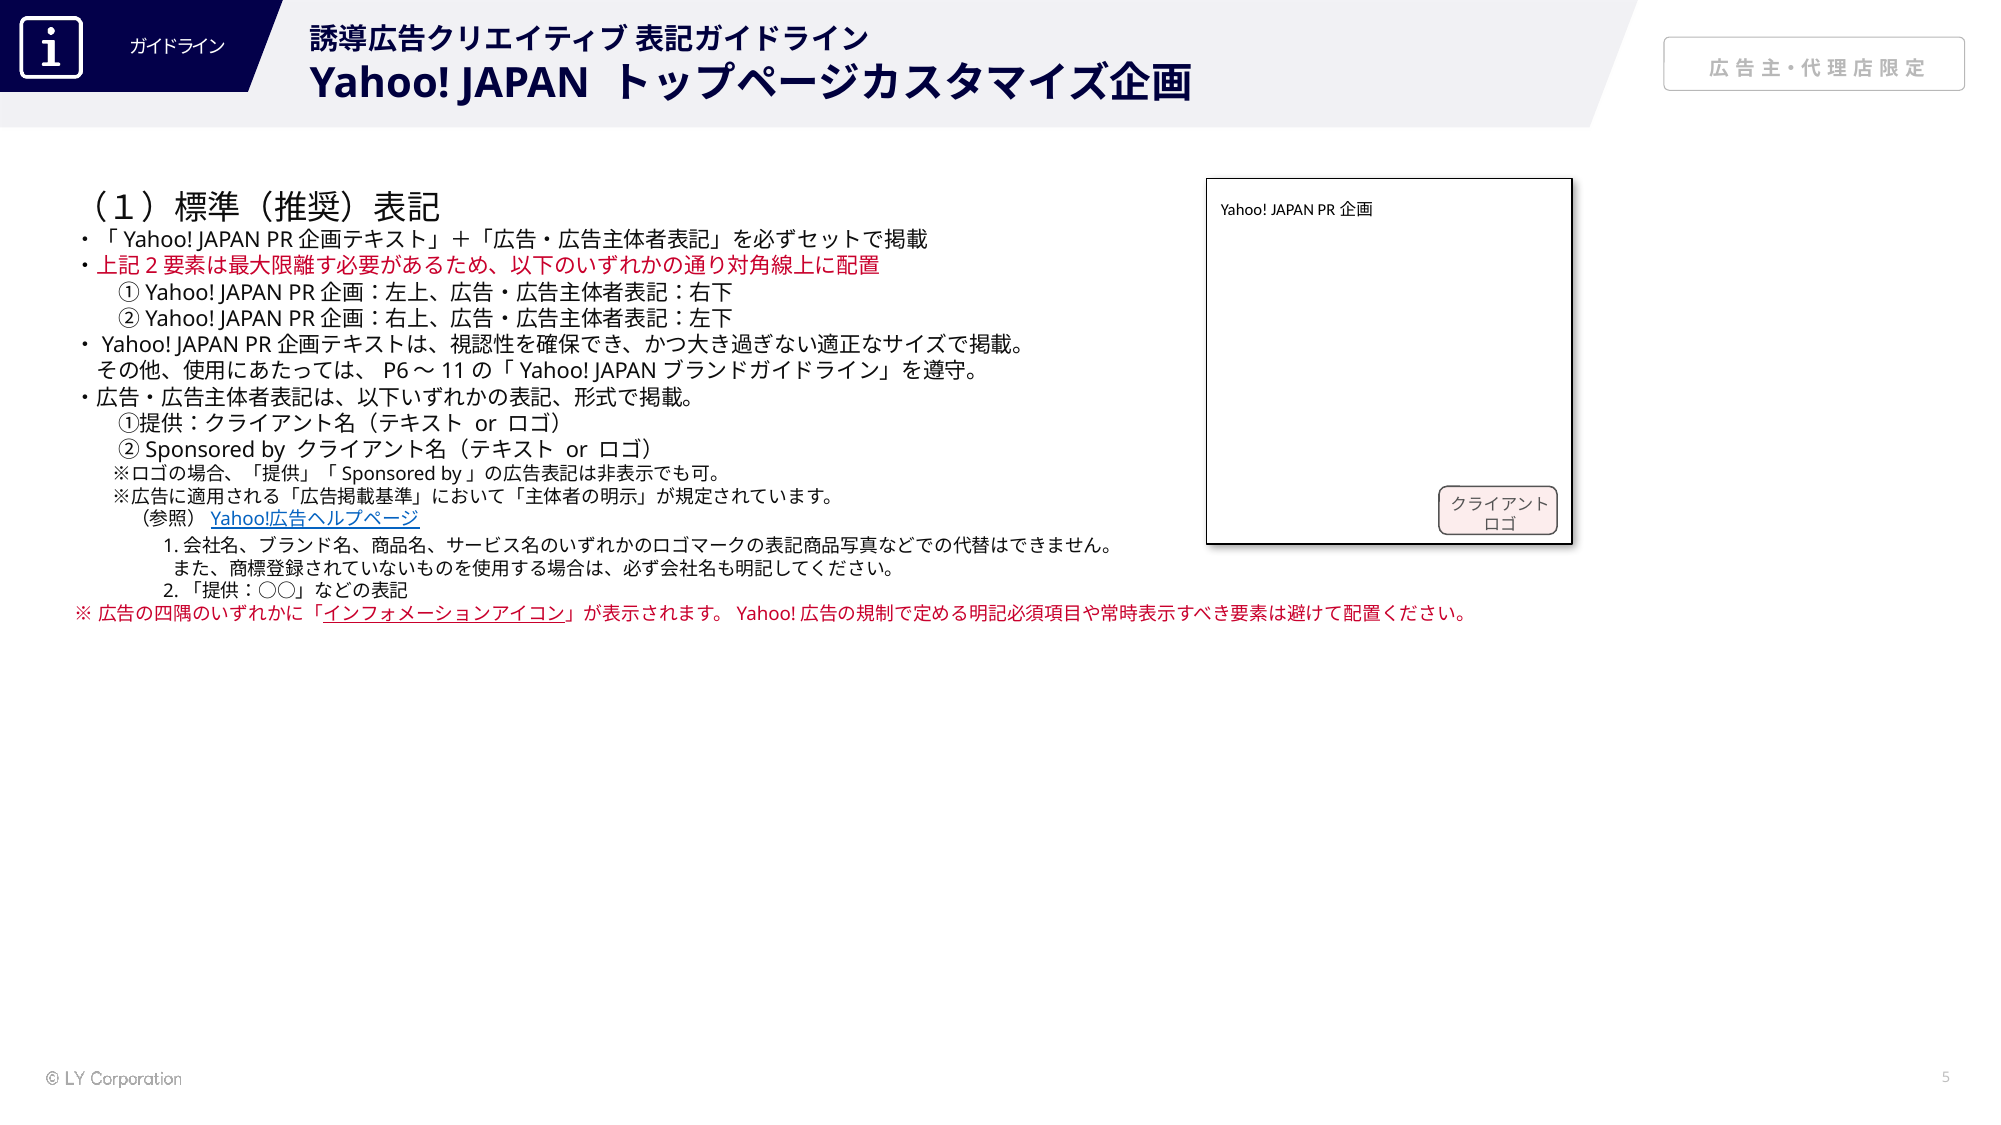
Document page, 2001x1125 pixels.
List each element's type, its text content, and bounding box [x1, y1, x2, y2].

text_box [1206, 178, 1573, 544]
text_box Yahoo! JAPAN PR企画 [1205, 178, 1443, 239]
text_box 誘導広告クリエイティブ 表記ガイドライン Yahoo! JAPAN トップページカスタマイズ企画 [309, 20, 2000, 113]
list ガイドライン [129, 11, 272, 79]
picture [46, 1071, 181, 1088]
picture [9, 5, 92, 87]
text_box （１）標準（推奨）表記 ・「Yahoo! JAPAN PR企画テキスト」＋「広告・広告主体者表記」を必ずセットで掲載 ・上記2要素は最大限離す必要があるため、以下のいずれかの通り対角線上に配置 ①Yahoo! JAPAN PR企画：左上、広告・広告主体者表記：右下 ②Yahoo! JAPAN PR企画：右上、広告・広告主体者表記：左下 ・Yahoo! JAPAN PR企画テキストは、視認性を確保でき、かつ大き過ぎない適正なサイズで掲載。 その他、使用にあたっては、P6～11の「Yahoo! JAPANブランドガイドライン」を遵守。 ・広告・広告主体者表記は、以下いずれかの表記、形式で掲載。 ①提供：クライアント名（テキスト or ロゴ） ②Sponsored by クライアント名（テキスト or ロゴ） ※ロゴの場合、「提供」「Sponsored by」の広告表記は非表示でも可。 ※広告に適用される「広告掲載基準」において「主体者の明示」が規定されています。 （参照）Yahoo!広告ヘルプページ 1.会社名、ブランド名、商品名、サービス名のいずれかのロゴマークの表記商品写真などでの代替はできません。 また、商標登録されていないものを使用する場合は、必ず会社名も明記してください。 2.「提供：○○」などの表記 ※広告の四隅のいずれかに「インフォメーションアイコン」が表示されます。Yahoo!広告の規制で定める明記必須項目や常時表示すべき要素は避けて配置ください。 [60, 178, 1480, 637]
text_box クライアント ロゴ [1430, 483, 1571, 544]
